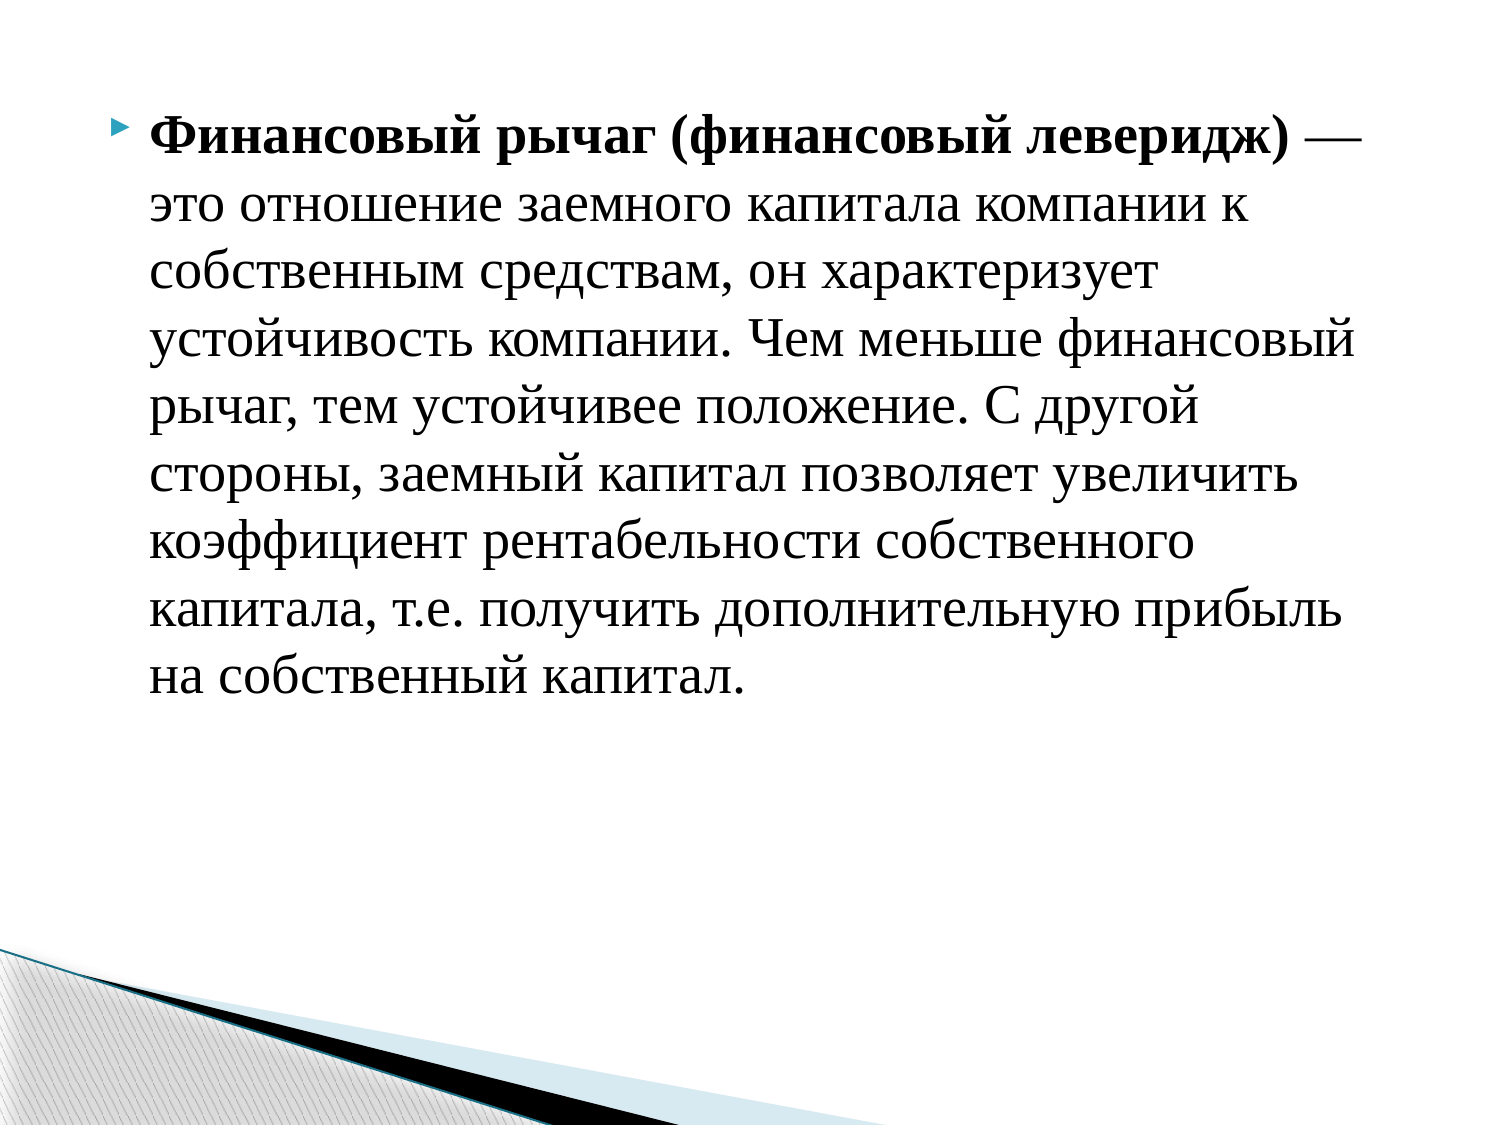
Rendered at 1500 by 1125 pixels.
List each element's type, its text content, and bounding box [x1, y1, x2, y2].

list Финансовый рычаг (финансовый леверидж) — это отношение заемного капитала компании к собственным средствам, он характеризует устойчивость компании. Чем меньше финансовый рычаг, тем устойчивее положение. С другой стороны, заемный капитал позволяет увеличить коэффициент рентабельности собственного капитала, т.е. получить дополнительную прибыль на собственный капитал. [74, 89, 1426, 1006]
